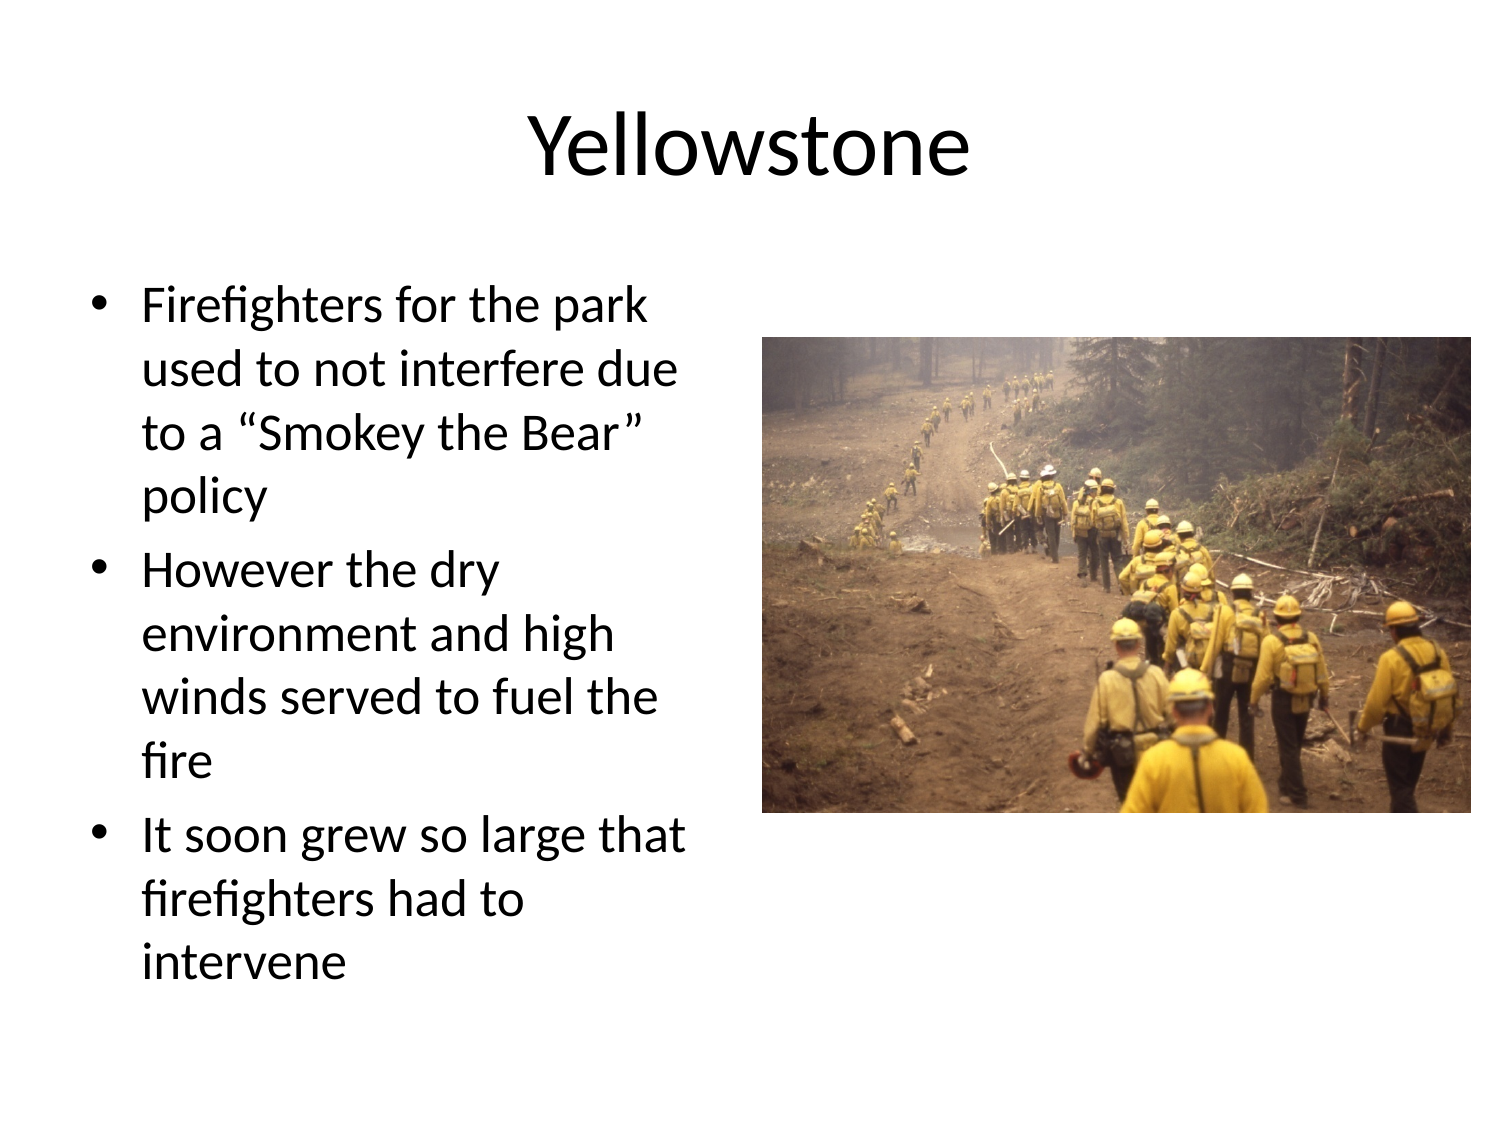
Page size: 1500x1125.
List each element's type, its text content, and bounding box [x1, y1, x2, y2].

picture [762, 337, 1471, 813]
title Yellowstone [75, 45, 1425, 233]
list Firefighters for the park used to not interfere due to a “Smokey the Bear” policy However the dry environment and high winds served to fuel the fire It soon grew so large that firefighters had to intervene [75, 262, 738, 1005]
